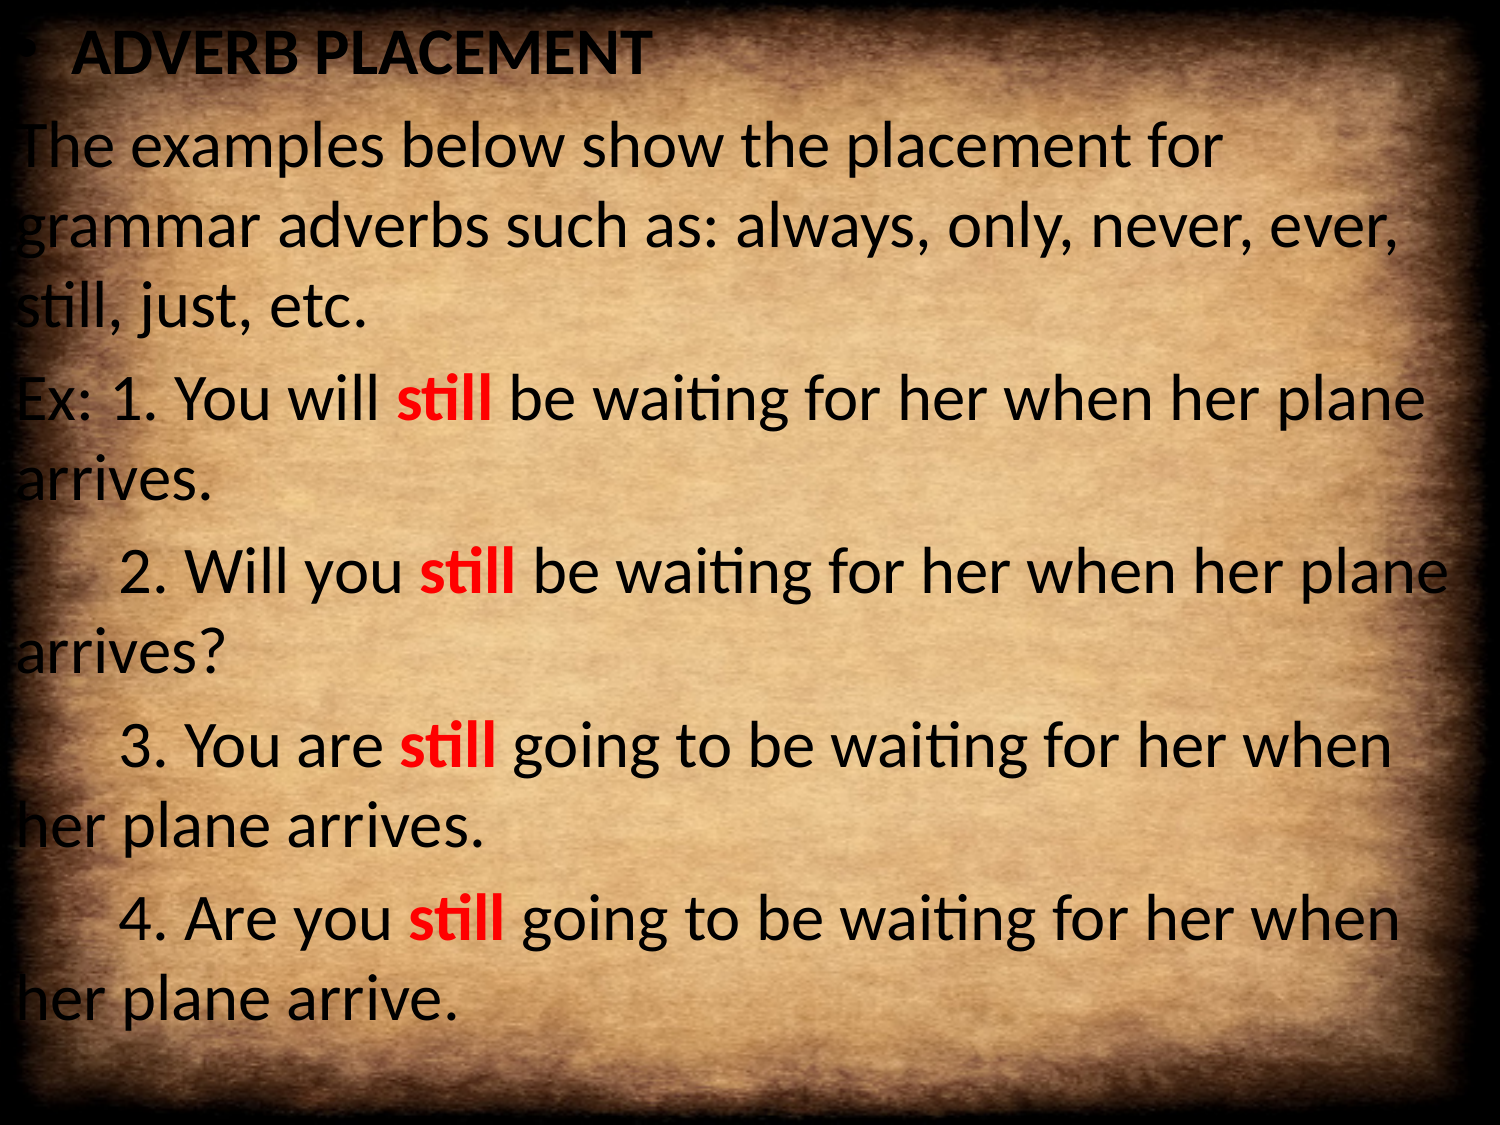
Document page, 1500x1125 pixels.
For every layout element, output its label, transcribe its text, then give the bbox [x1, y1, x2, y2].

list ADVERB PLACEMENT The examples below show the placement for grammar adverbs such as: always, only, never, ever, still, just, etc. Ex: 1. You will still be waiting for her when her plane arrives. 2. Will you still be waiting for her when her plane arrives? 3. You are still going to be waiting for her when her plane arrives. 4. Are you still going to be waiting for her when her plane arrive. [0, 0, 1500, 1125]
